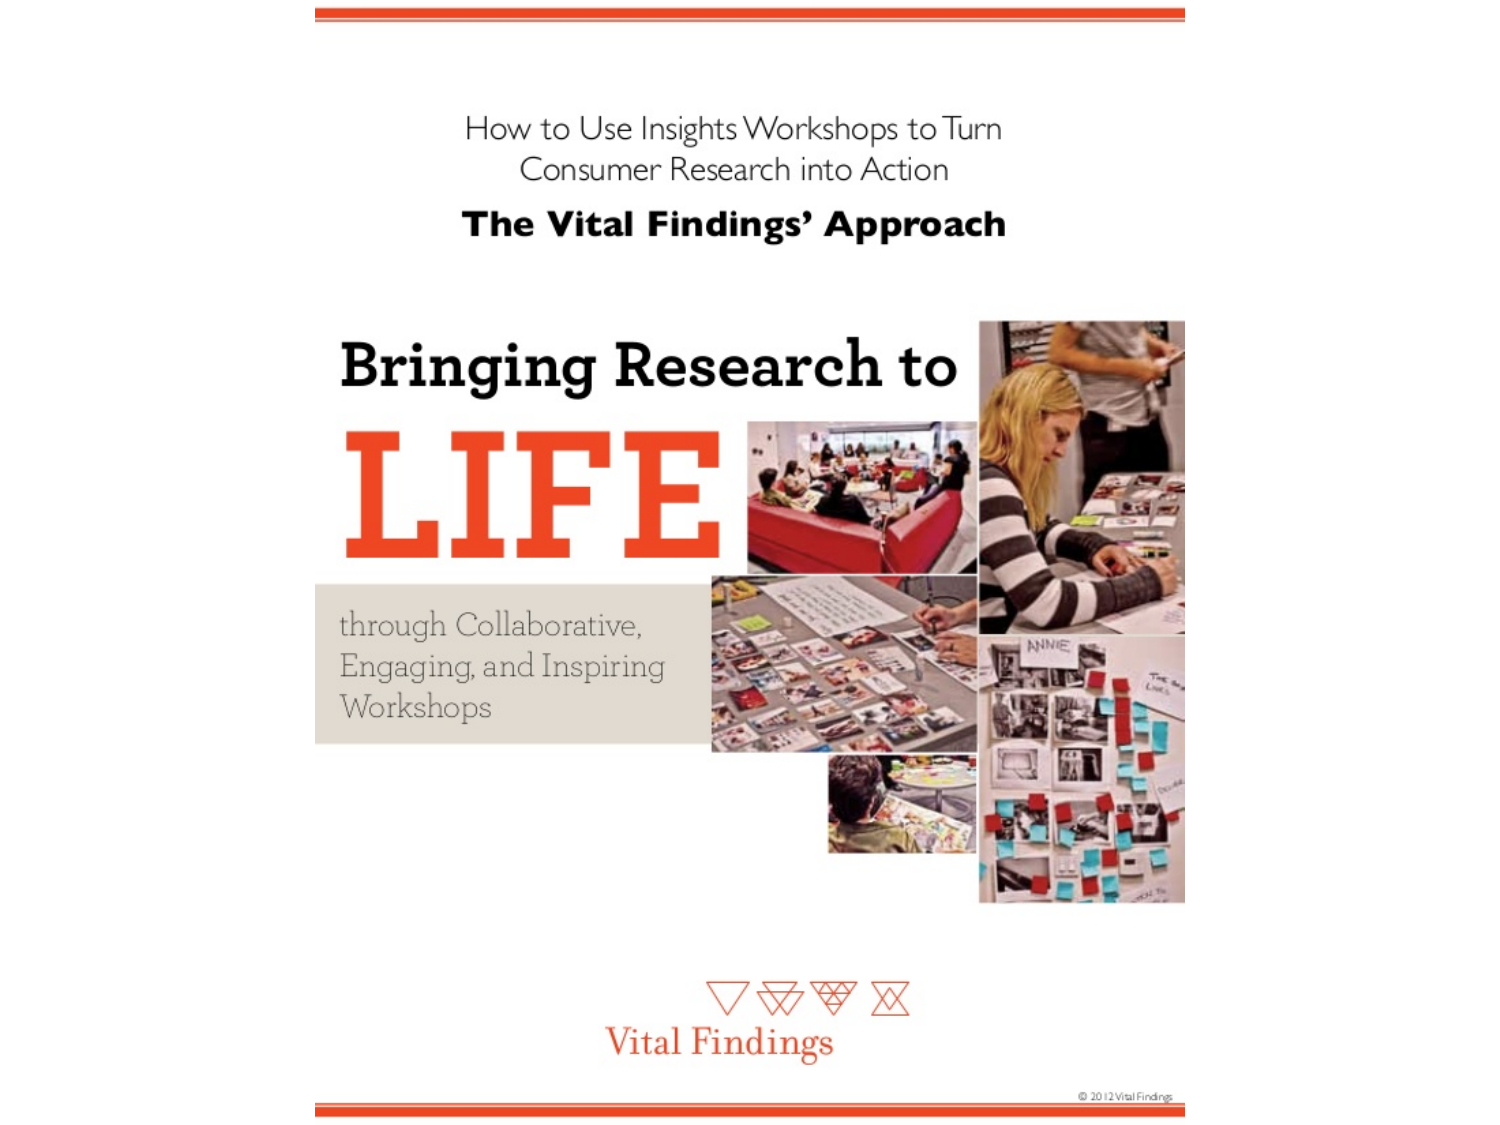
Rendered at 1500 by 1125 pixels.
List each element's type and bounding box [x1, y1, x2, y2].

picture [315, 0, 1185, 1125]
